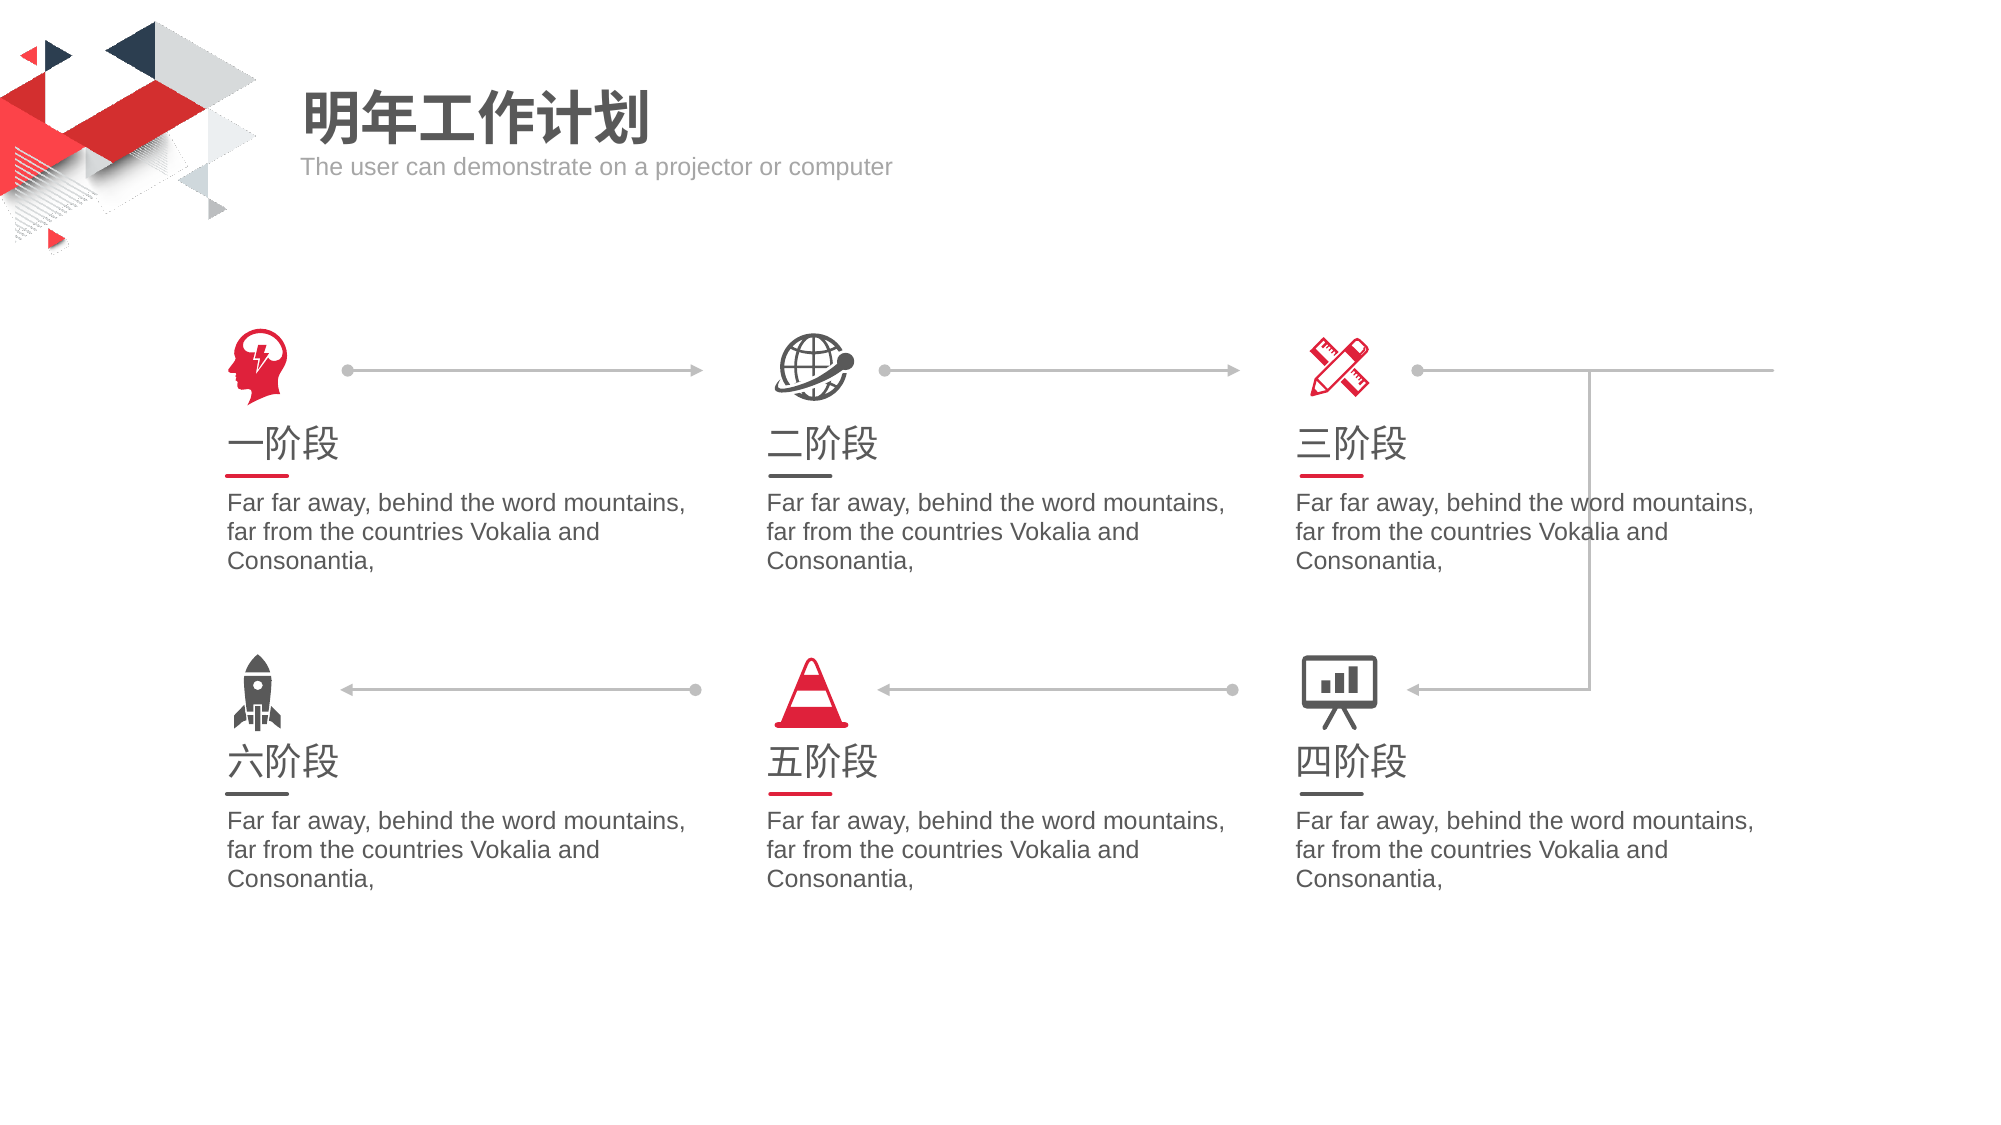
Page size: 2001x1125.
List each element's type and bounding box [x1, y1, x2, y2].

text_box [285, 73, 1116, 189]
text_box [227, 328, 1773, 795]
text_box [226, 420, 695, 576]
text_box [1295, 738, 1763, 894]
picture [0, 21, 256, 255]
text_box [766, 738, 1234, 894]
text_box [226, 738, 695, 894]
text_box [766, 420, 1234, 576]
text_box [1295, 420, 1763, 576]
